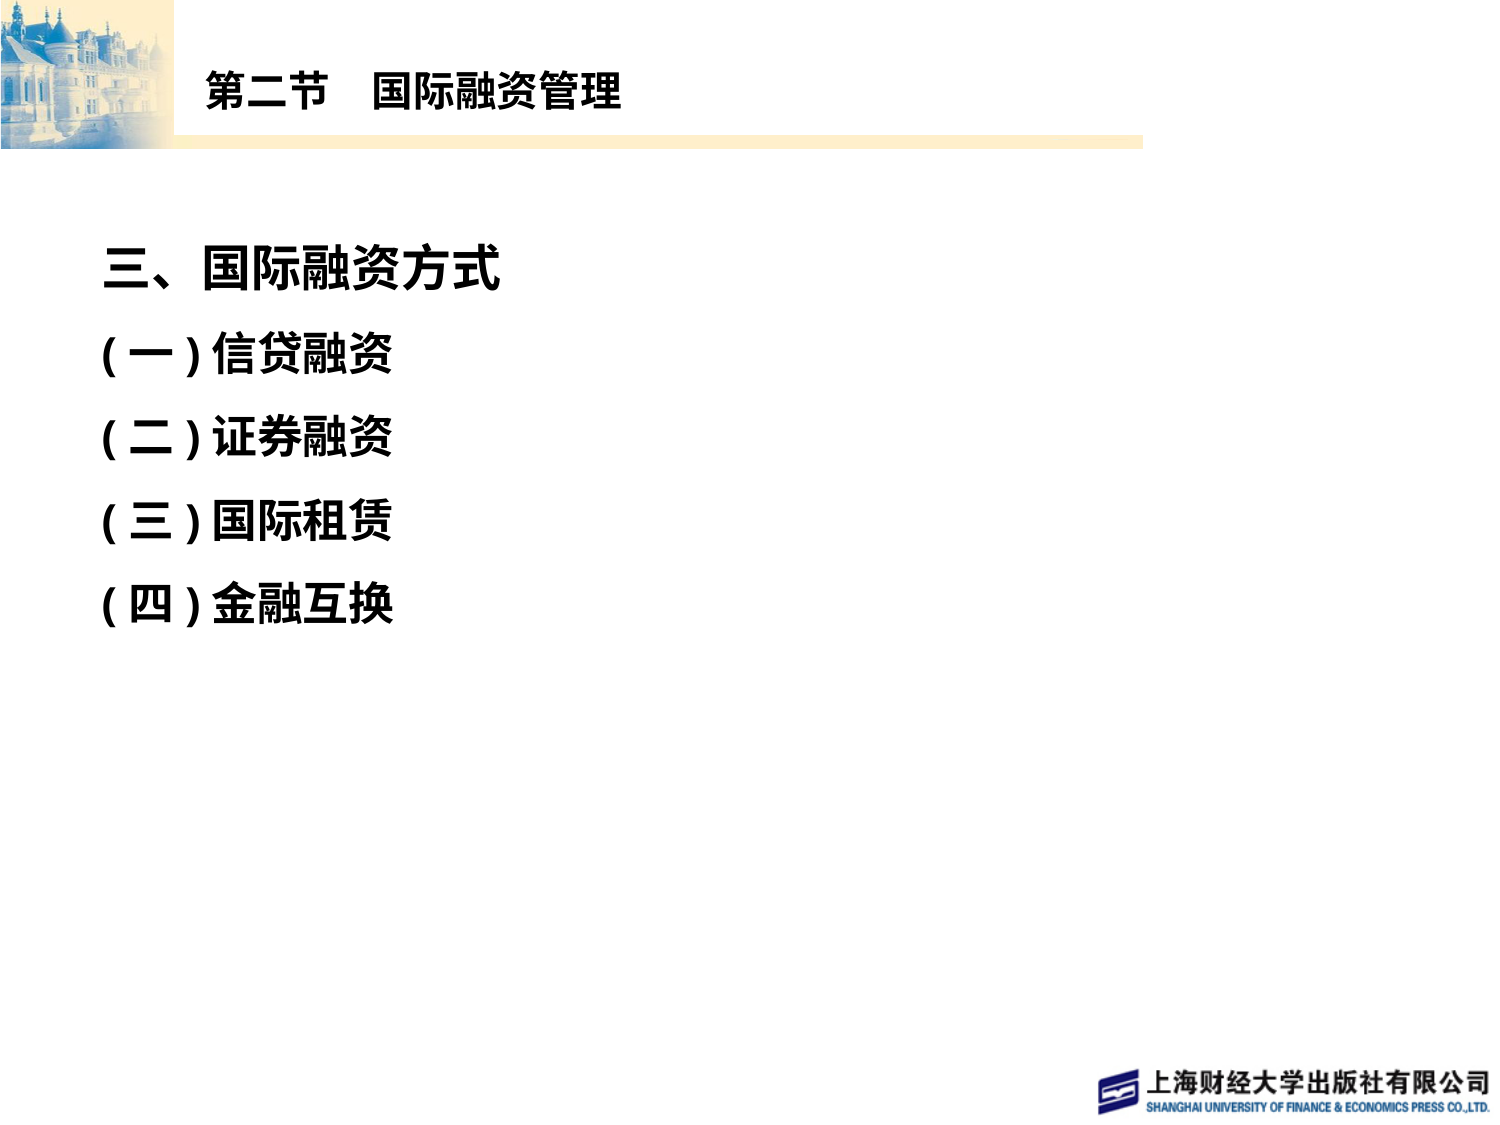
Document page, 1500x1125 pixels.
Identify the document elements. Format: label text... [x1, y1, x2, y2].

picture [1097, 1065, 1494, 1120]
title 第二节 国际融资管理 [189, 36, 1262, 143]
list 三、国际融资方式 (一)信贷融资 (二)证券融资 (三)国际租赁 (四)金融互换 [86, 207, 1425, 1071]
picture [0, 0, 1143, 149]
